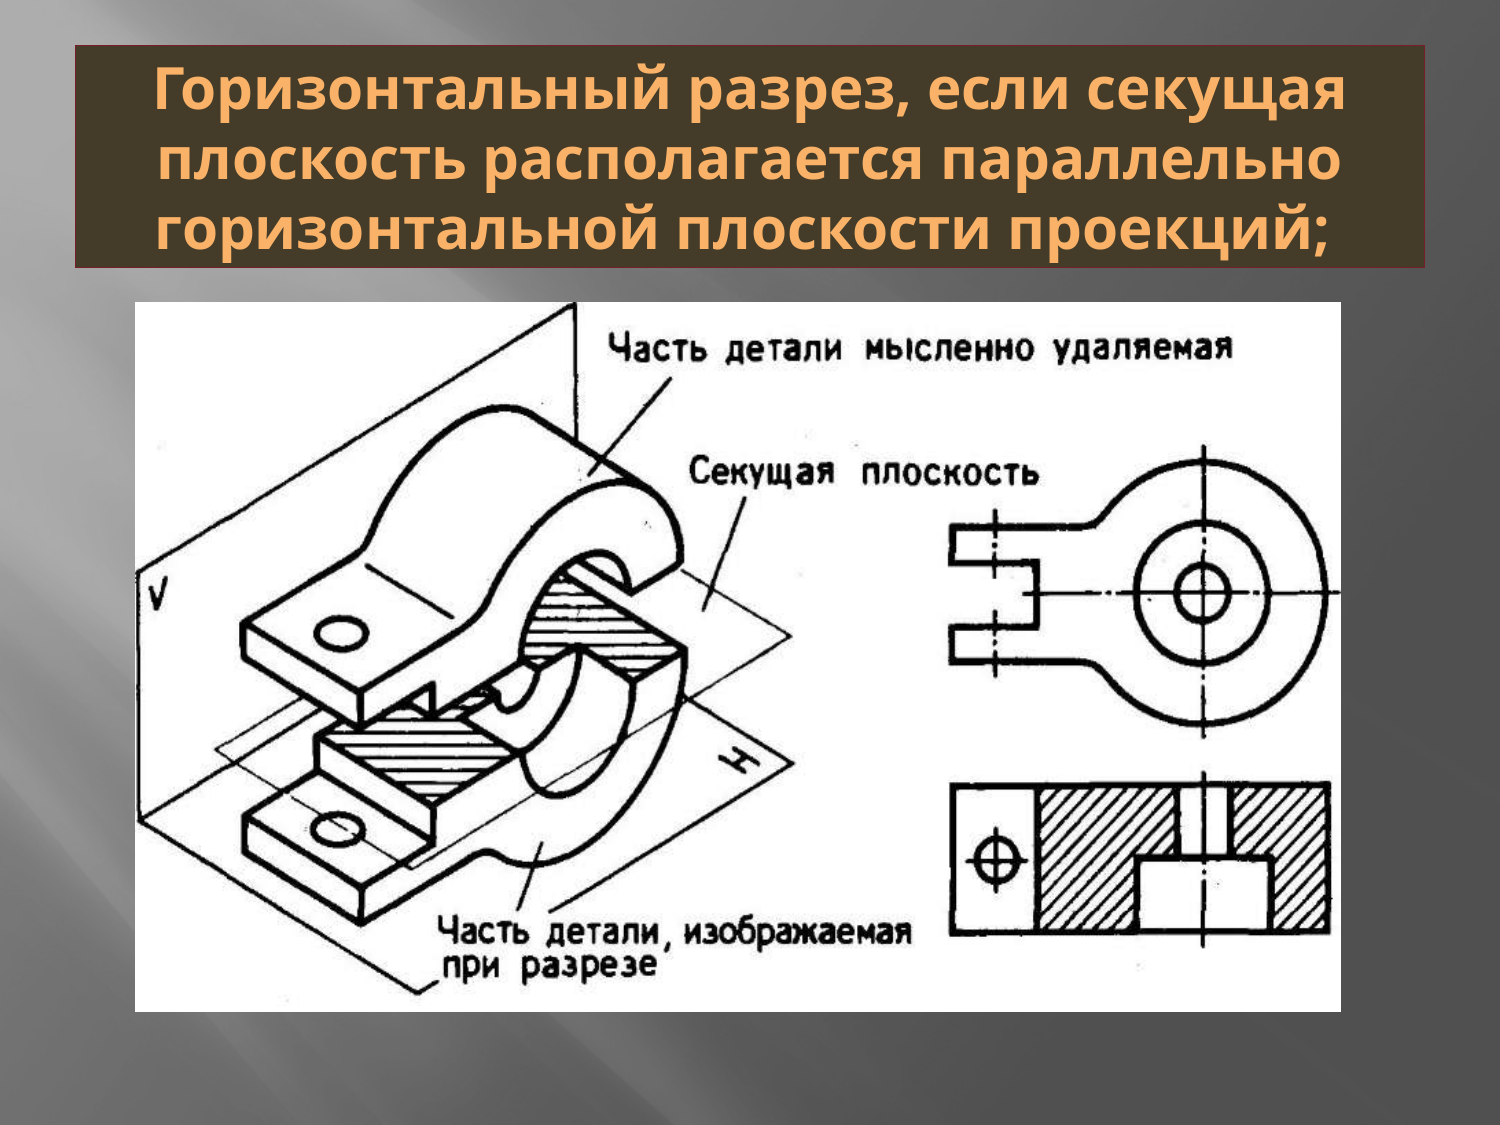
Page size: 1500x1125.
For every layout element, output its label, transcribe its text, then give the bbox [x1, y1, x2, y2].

title Горизонтальный разрез, если секущая плоскость располагается параллельно горизонтальной плоскости проекций; [75, 45, 1425, 268]
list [135, 302, 1342, 1012]
